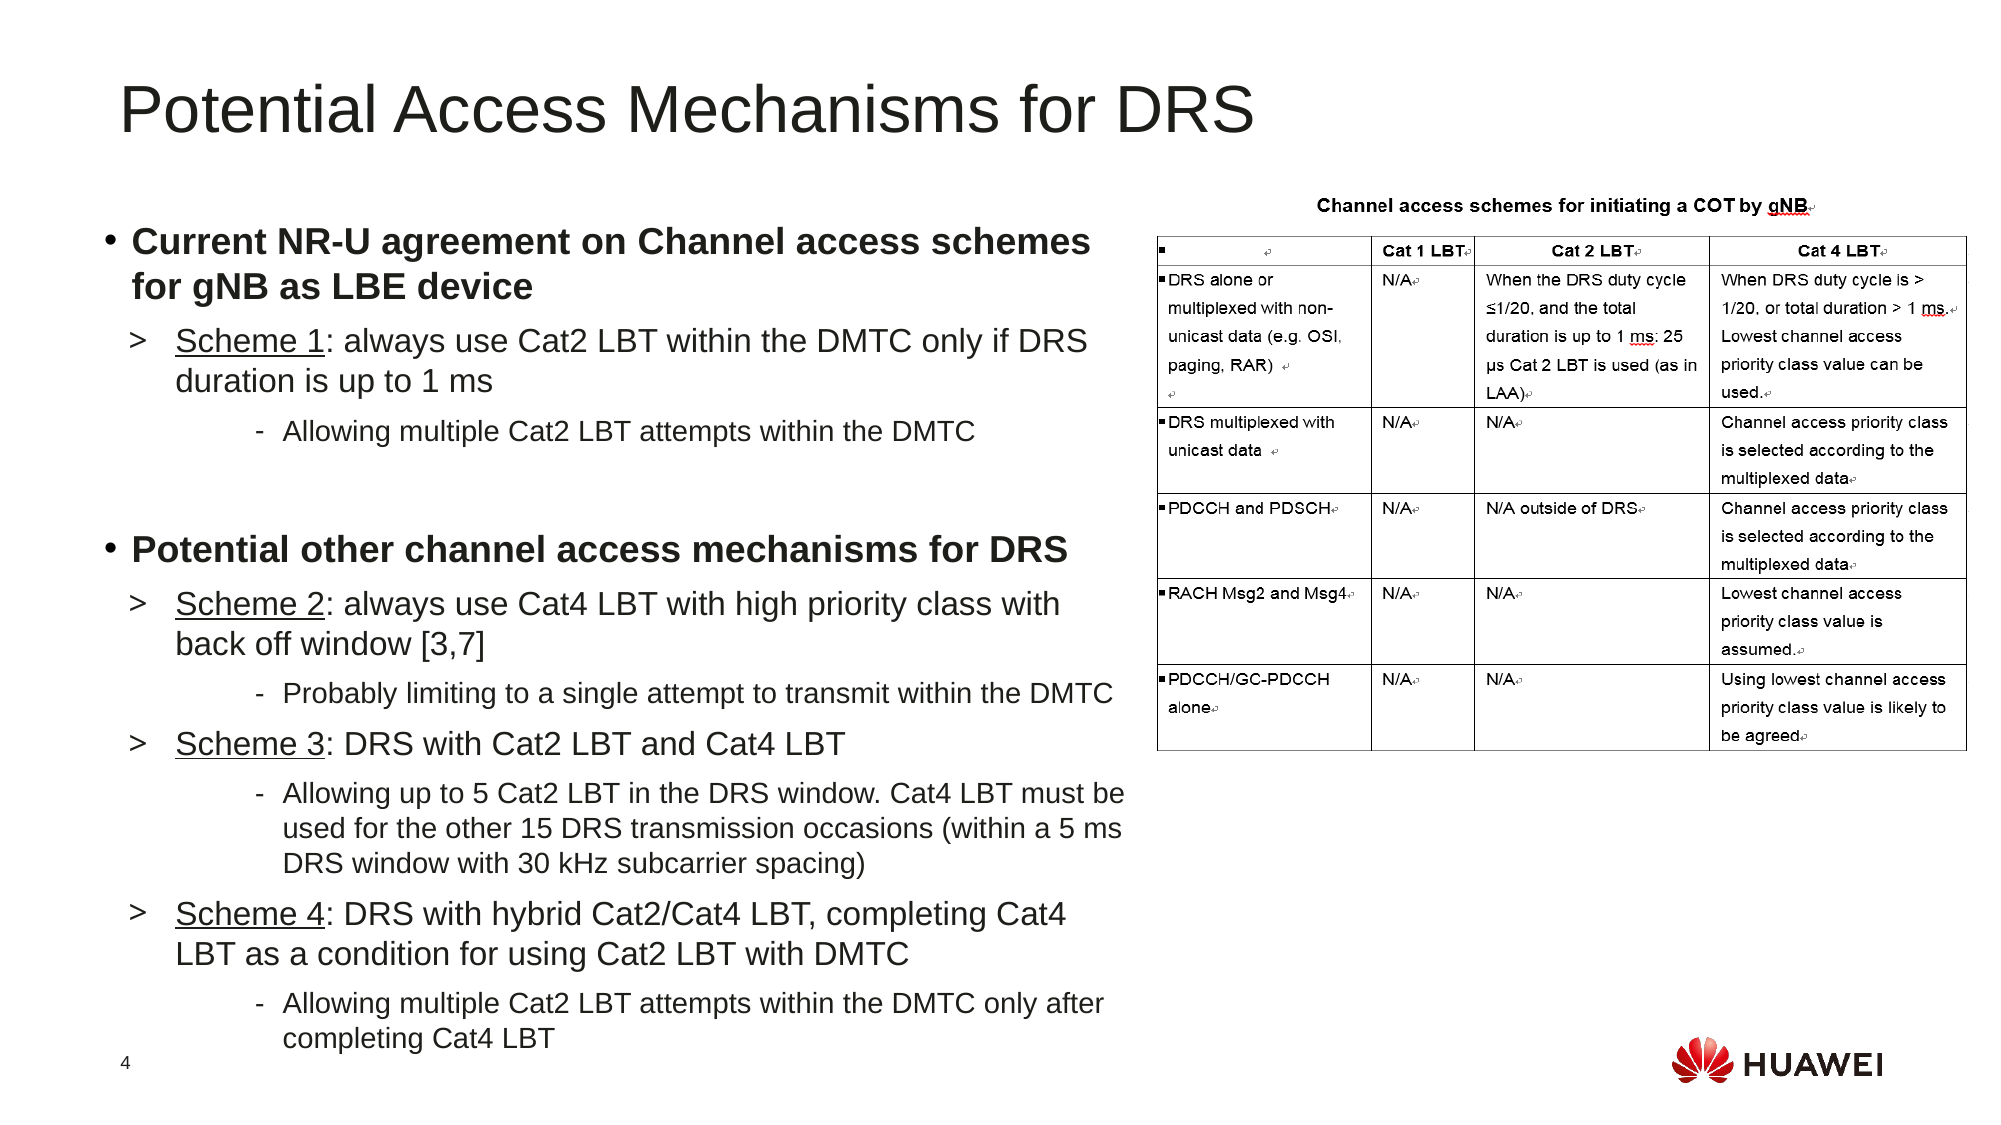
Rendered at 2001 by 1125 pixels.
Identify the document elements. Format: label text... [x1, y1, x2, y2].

picture [1153, 190, 1969, 754]
subtitle Potential Access Mechanisms for DRS [119, 74, 1882, 150]
picture [1672, 1037, 1882, 1083]
list Current NR-U agreement on Channel access schemes for gNB as LBE device Scheme 1: always use Cat2 LBT within the DMTC only if DRS duration is up to 1 ms Allowing multiple Cat2 LBT attempts within the DMTC Potential other channel access mechanisms for DRS Scheme 2: always use Cat4 LBT with high priority class with back off window [3,7] Probably limiting to a single attempt to transmit within the DMTC Scheme 3: DRS with Cat2 LBT and Cat4 LBT Allowing up to 5 Cat2 LBT in the DRS window. Cat4 LBT must be used for the other 15 DRS transmission occasions (within a 5 ms DRS window with 30 kHz subcarrier spacing) Scheme 4: DRS with hybrid Cat2/Cat4 LBT, completing Cat4 LBT as a condition for using Cat2 LBT with DMTC Allowing multiple Cat2 LBT attempts within the DMTC only after completing Cat4 LBT [102, 217, 1131, 977]
